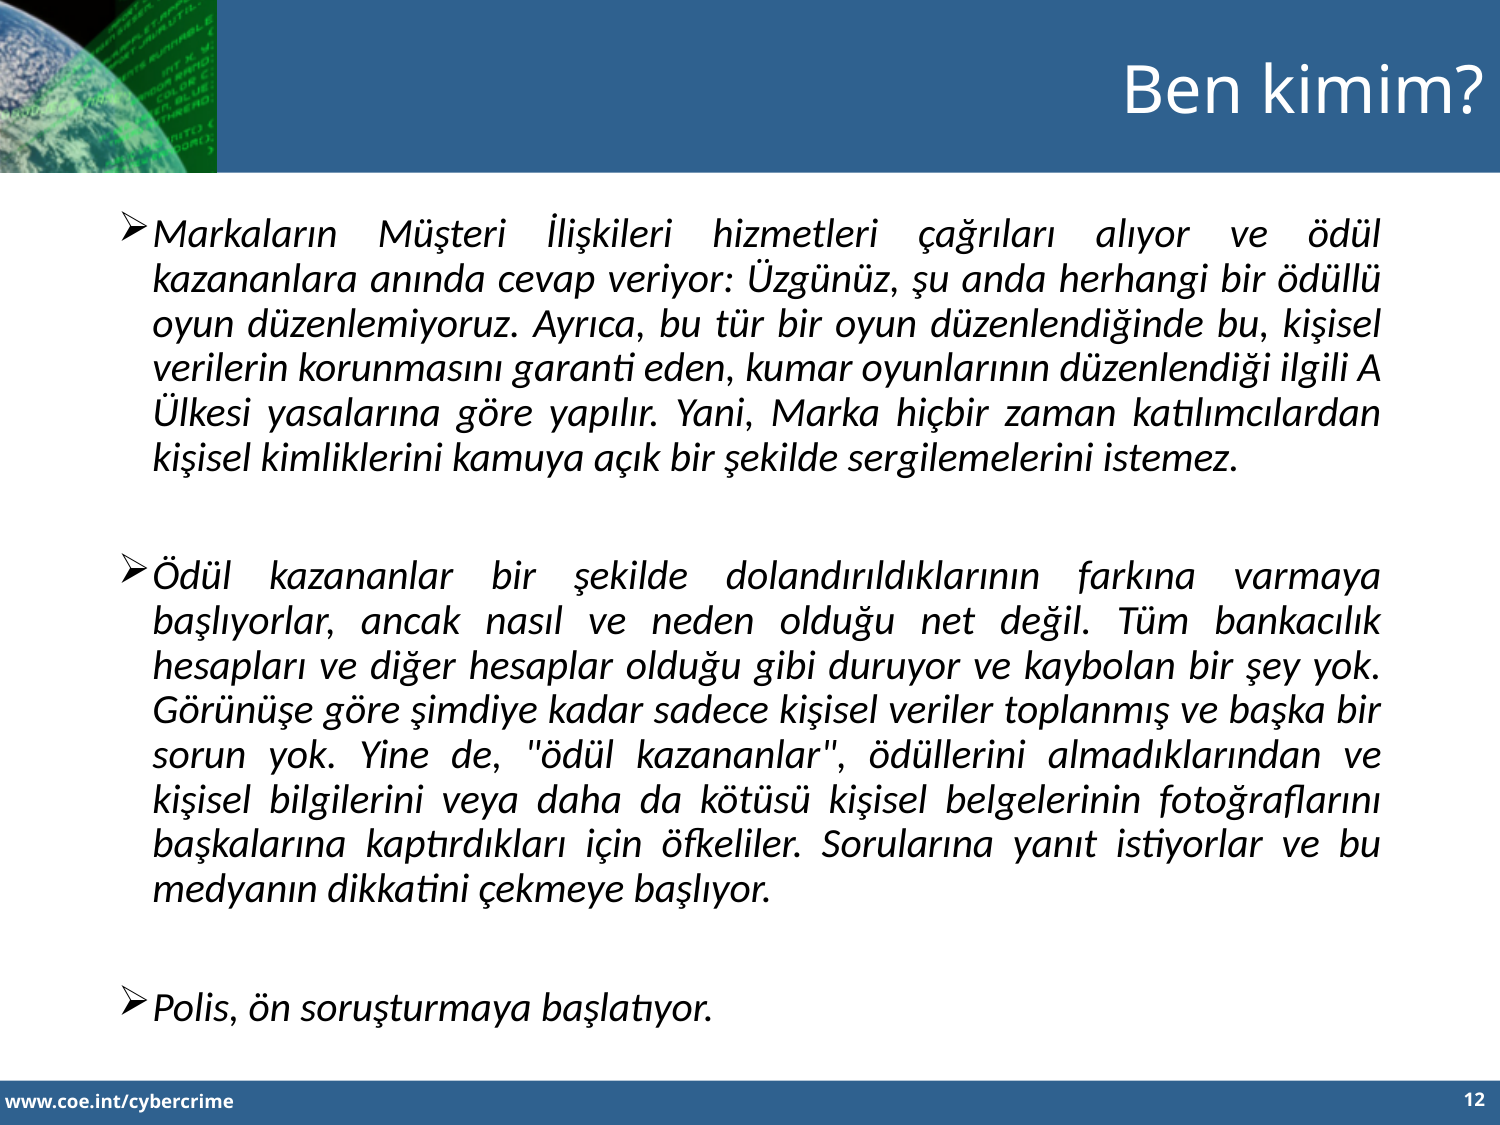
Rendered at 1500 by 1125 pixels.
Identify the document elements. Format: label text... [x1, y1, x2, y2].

picture [0, 1, 217, 173]
list Markaların Müşteri İlişkileri hizmetleri çağrıları alıyor ve ödül kazananlara anında cevap veriyor: Üzgünüz, şu anda herhangi bir ödüllü oyun düzenlemiyoruz. Ayrıca, bu tür bir oyun düzenlendiğinde bu, kişisel verilerin korunmasını garanti eden, kumar oyunlarının düzenlendiği ilgili A Ülkesi yasalarına göre yapılır. Yani, Marka hiçbir zaman katılımcılardan kişisel kimliklerini kamuya açık bir şekilde sergilemelerini istemez. Ödül kazananlar bir şekilde dolandırıldıklarının farkına varmaya başlıyorlar, ancak nasıl ve neden olduğu net değil. Tüm bankacılık hesapları ve diğer hesaplar olduğu gibi duruyor ve kaybolan bir şey yok. Görünüşe göre şimdiye kadar sadece kişisel veriler toplanmış ve başka bir sorun yok. Yine de, "ödül kazananlar", ödüllerini almadıklarından ve kişisel bilgilerini veya daha da kötüsü kişisel belgelerinin fotoğraflarını başkalarına kaptırdıkları için öfkeliler. Sorularına yanıt istiyorlar ve bu medyanın dikkatini çekmeye başlıyor. Polis, ön soruşturmaya başlatıyor. [103, 204, 1397, 1050]
text_box Ben kimim? [373, 10, 1500, 163]
slide_number 12 [1162, 1080, 1500, 1125]
